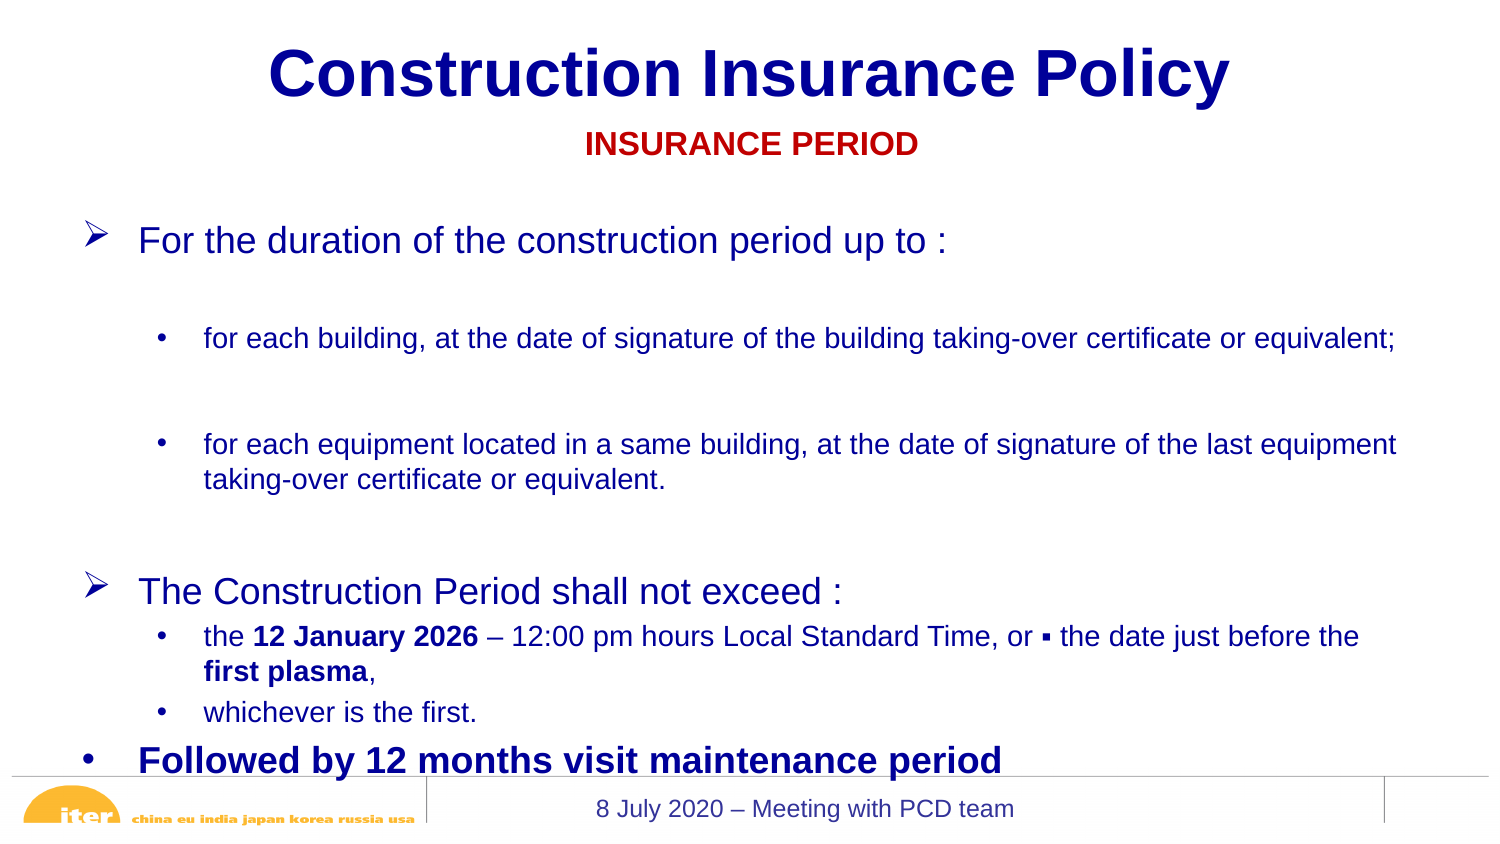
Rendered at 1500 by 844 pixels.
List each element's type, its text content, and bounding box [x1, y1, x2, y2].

picture [1437, 767, 1500, 844]
title Construction Insurance Policy [0, 0, 1500, 139]
picture [0, 767, 66, 844]
list INSURANCE PERIOD For the duration of the construction period up to : for each building, at the date of signature of the building taking-over certificate or equivalent; for each equipment located in a same building, at the date of signature of the last equipment taking-over certificate or equivalent. The Construction Period shall not exceed : the 12 January 2026 – 12:00 pm hours Local Standard Time, or ▪ the date just before the first plasma, whichever is the first. Followed by 12 months visit maintenance period [66, 114, 1437, 844]
